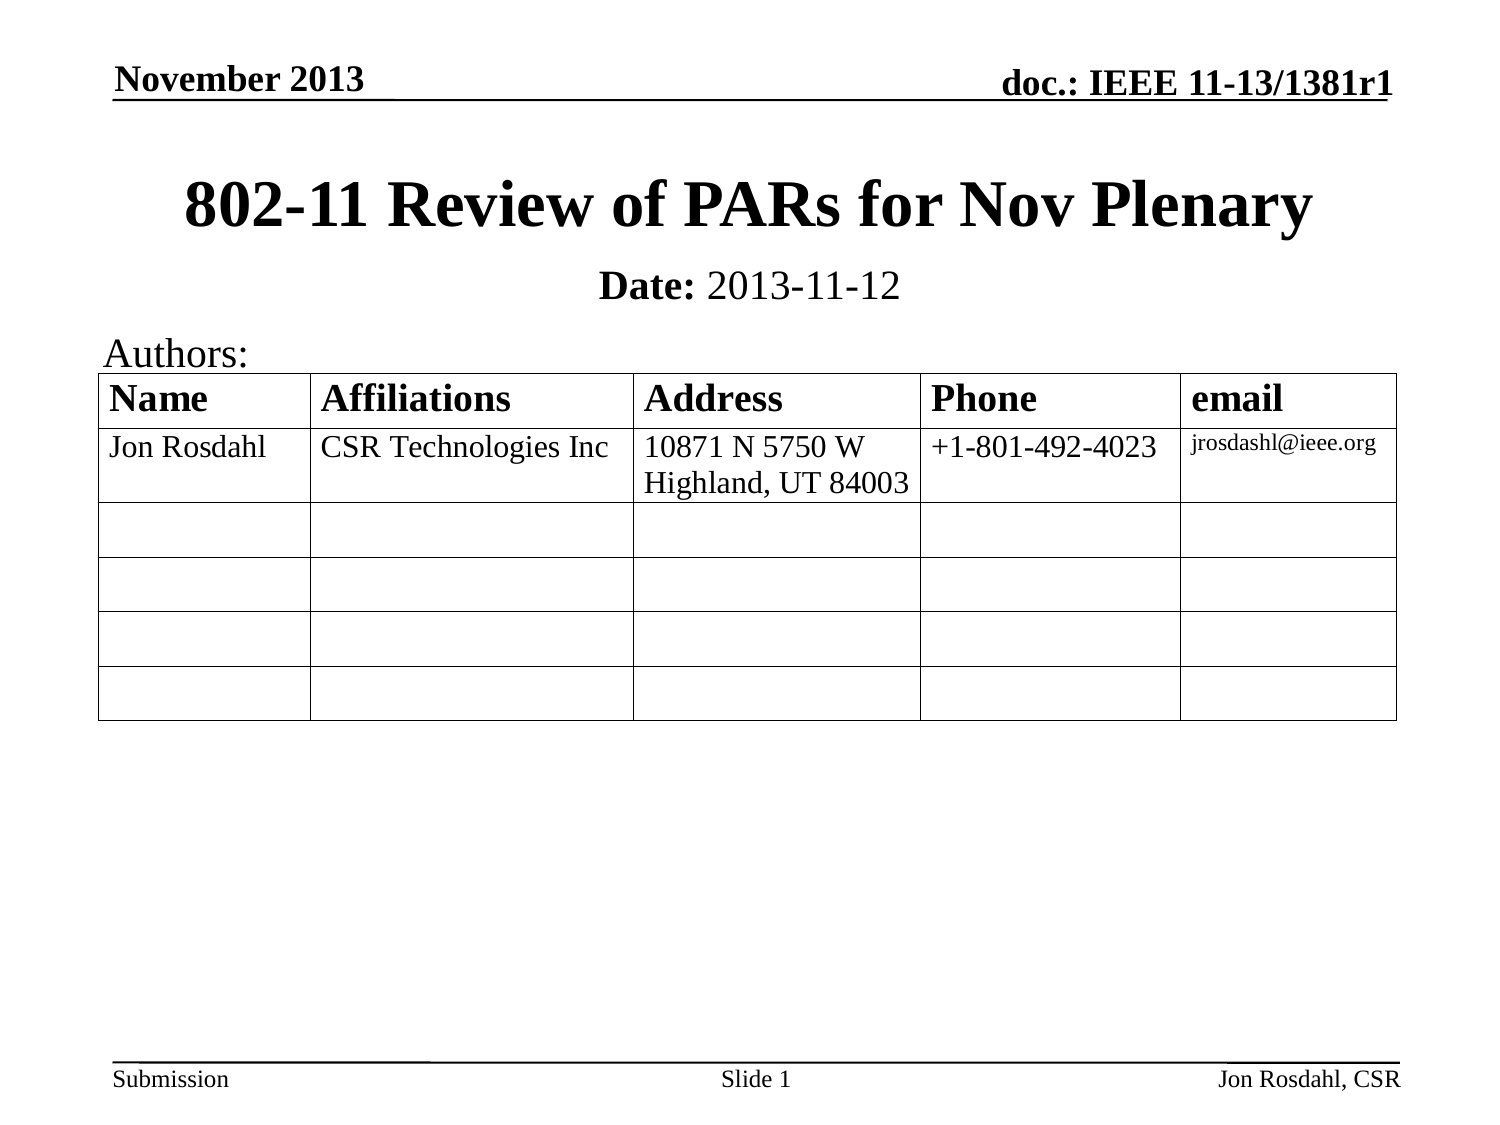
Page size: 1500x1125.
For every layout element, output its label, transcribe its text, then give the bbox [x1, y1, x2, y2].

list Date: 2013-11-12 [112, 249, 1388, 316]
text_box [83, 373, 1427, 767]
footer Jon Rosdahl, CSR [902, 1061, 1402, 1093]
title 802-11 Review of PARs for Nov Plenary [112, 112, 1388, 249]
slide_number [114, 54, 493, 100]
slide_number Slide 1 [712, 1061, 800, 1123]
text_box Authors: [87, 318, 325, 371]
